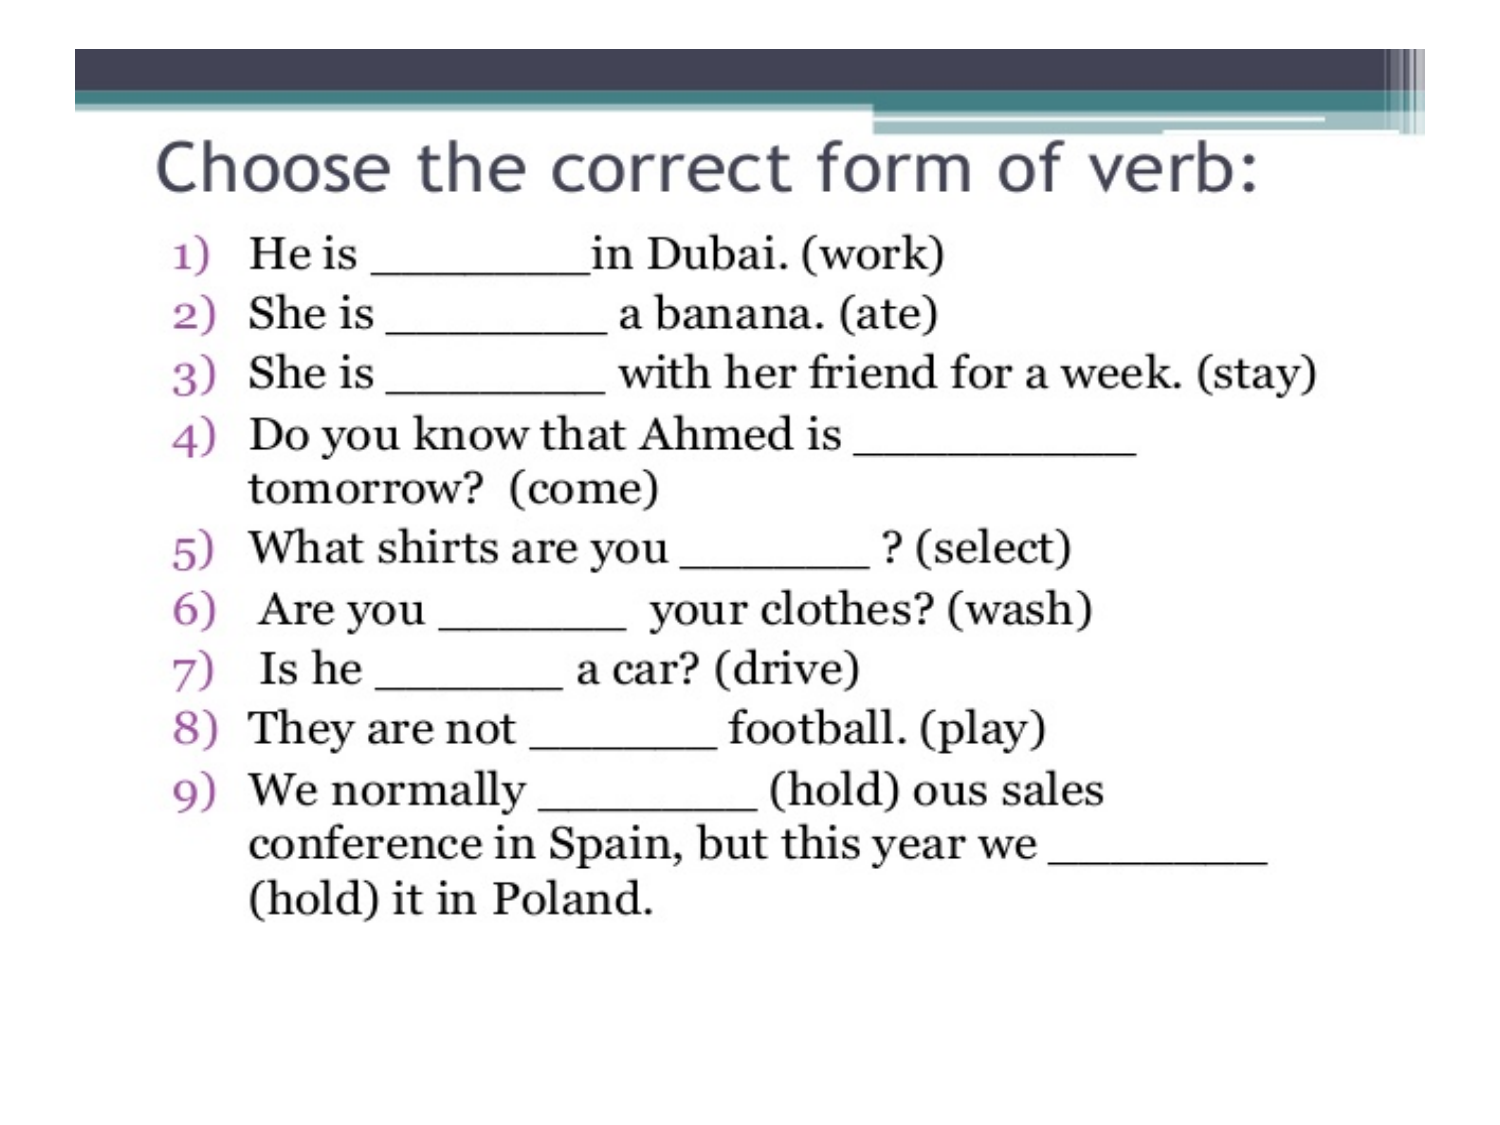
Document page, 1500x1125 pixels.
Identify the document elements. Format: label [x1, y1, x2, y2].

picture [74, 49, 1426, 1001]
